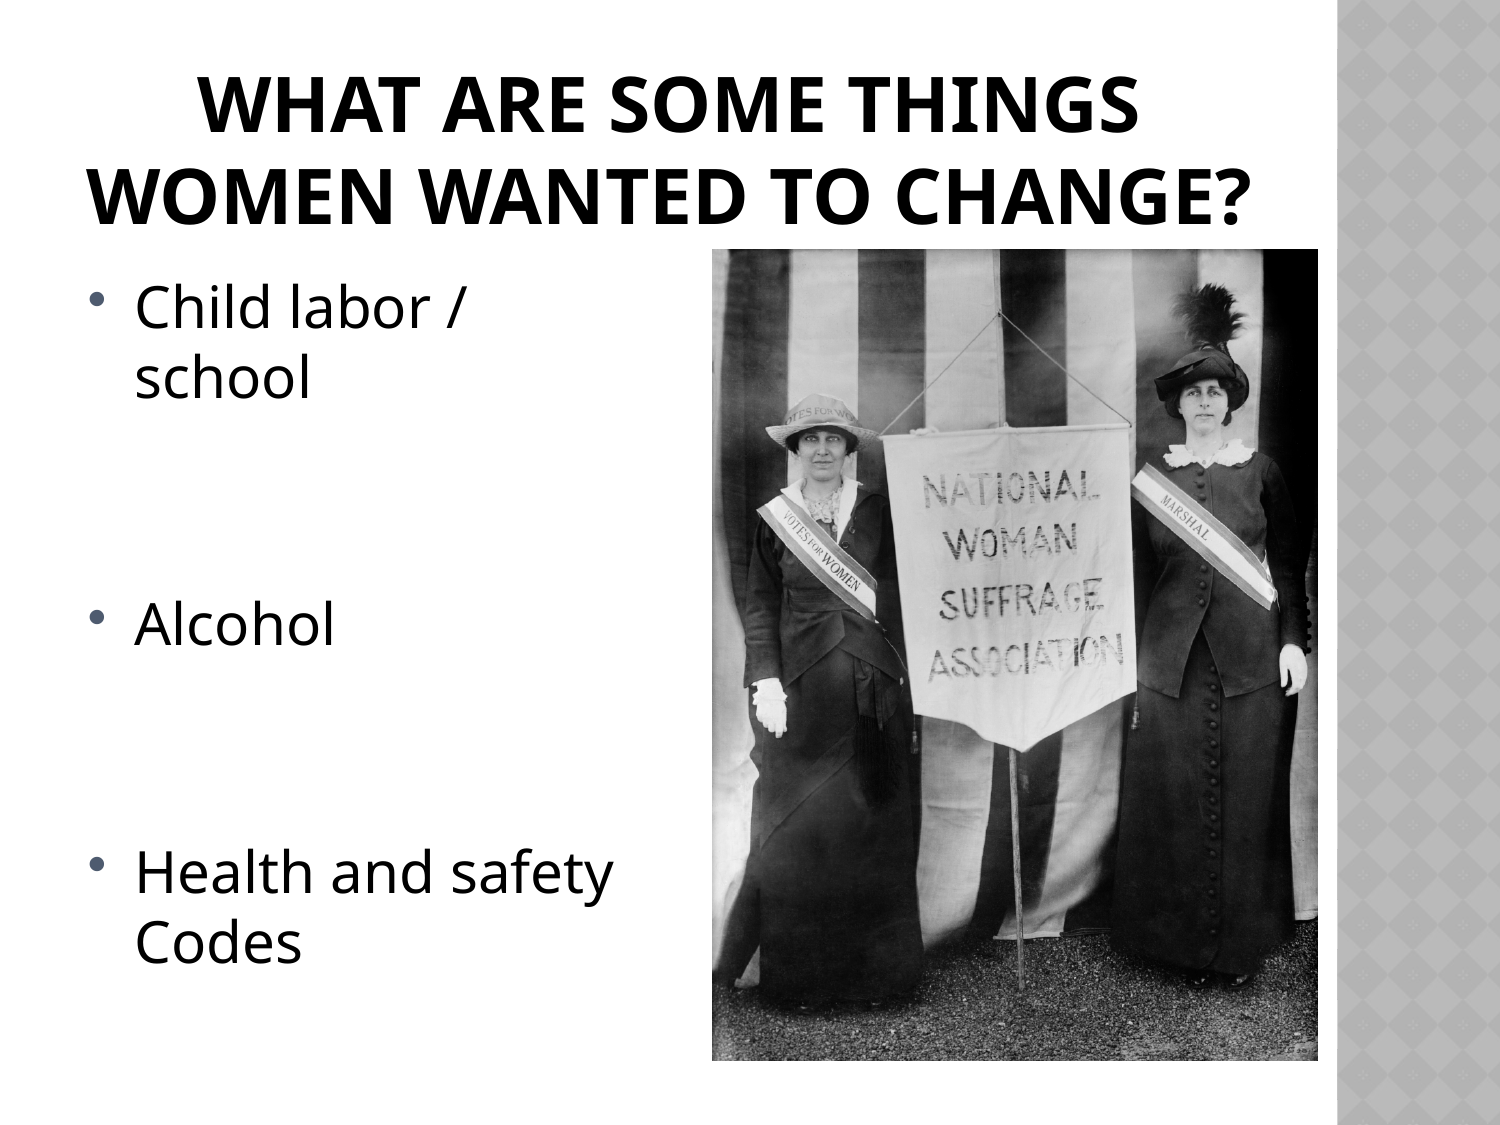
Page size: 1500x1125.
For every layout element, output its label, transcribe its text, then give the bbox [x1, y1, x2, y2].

list Child labor / school Alcohol Health and safety Codes [75, 262, 653, 1005]
title What Are some things women wanted to change? [75, 52, 1263, 240]
picture [712, 249, 1318, 1061]
